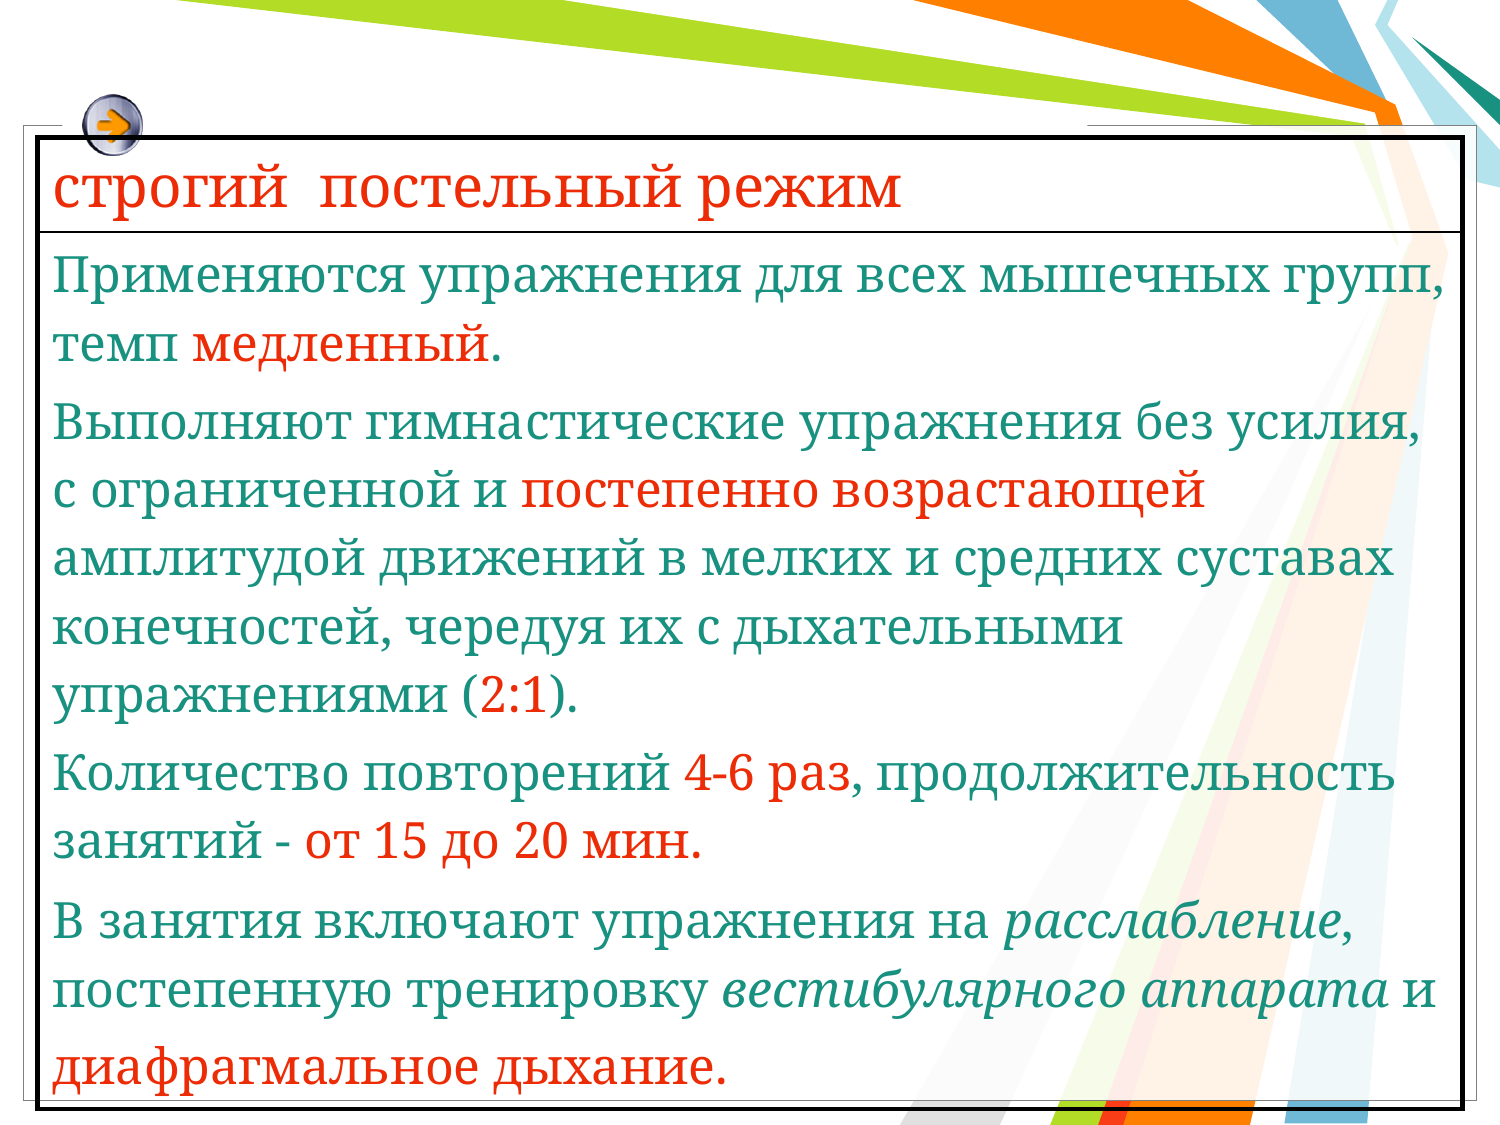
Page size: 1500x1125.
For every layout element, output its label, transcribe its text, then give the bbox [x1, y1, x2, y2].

table_header строгий постельный режим [40, 140, 1460, 231]
table_cell Применяются упражнения для всех мышечных групп, темп медленный. Выполняют гимнастические упражнения без усилия, с ограниченной и постепенно возрастающей амплитудой движений в мелких и средних суставах конечностей, чередуя их с дыхательными упражнениями (2:1). Количество повторений 4-6 раз, продолжительность занятий - от 15 до 20 мин. В занятия включают упражнения на расслабление, постепенную тренировку вестибулярного аппарата и диафрагмальное дыхание. [40, 233, 1460, 1107]
picture [82, 94, 143, 135]
